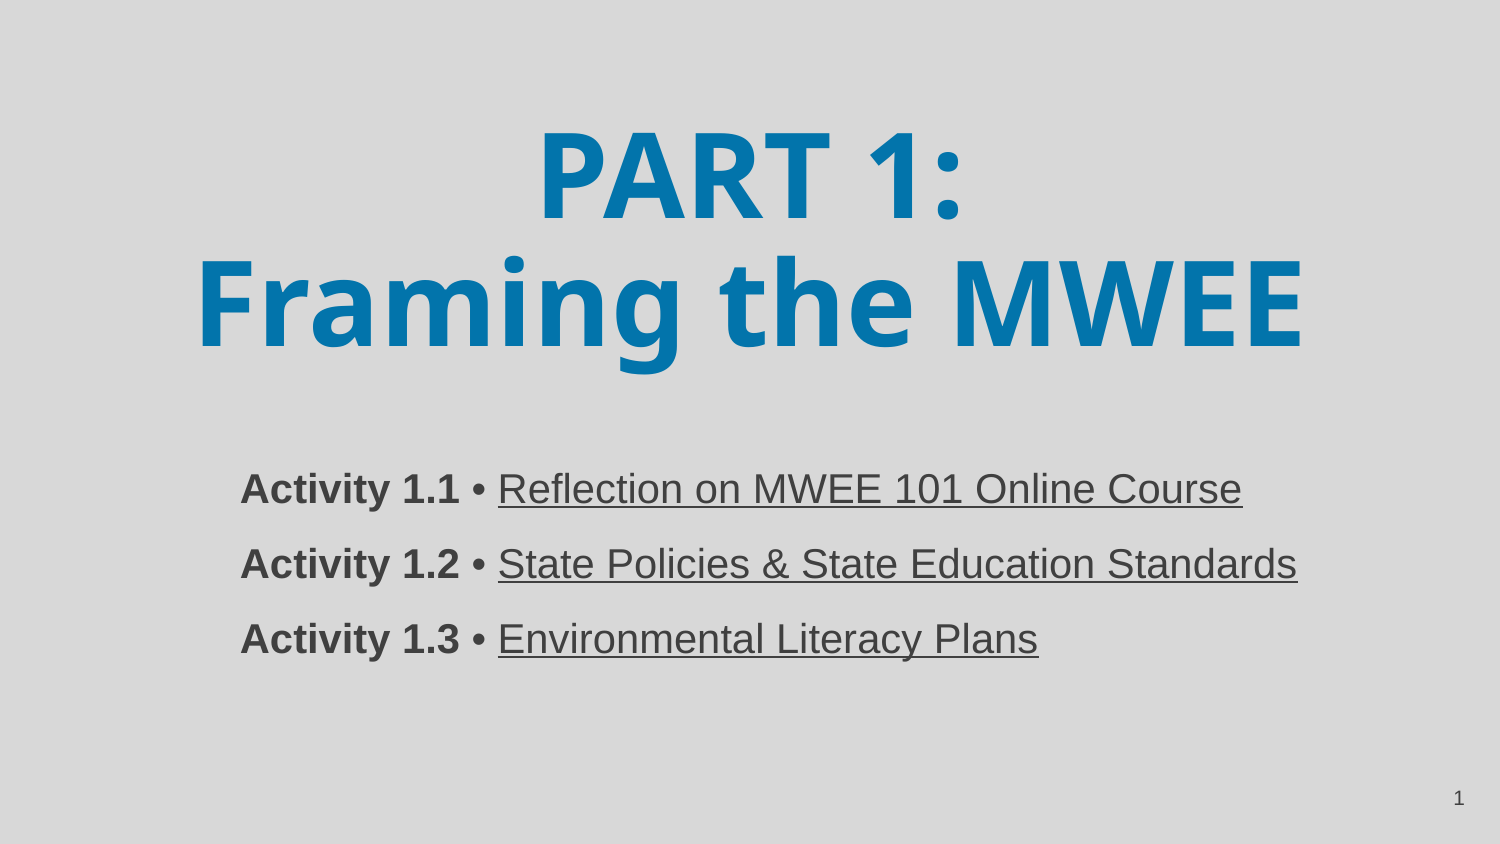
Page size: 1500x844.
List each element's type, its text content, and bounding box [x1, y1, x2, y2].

list Activity 1.1 • Reflection on MWEE 101 Online Course Activity 1.2 • State Policies & State Education Standards Activity 1.3 • Environmental Literacy Plans [205, 421, 1449, 731]
slide_number ‹#› [1389, 764, 1480, 830]
title PART 1: Framing the MWEE [51, 61, 1449, 388]
